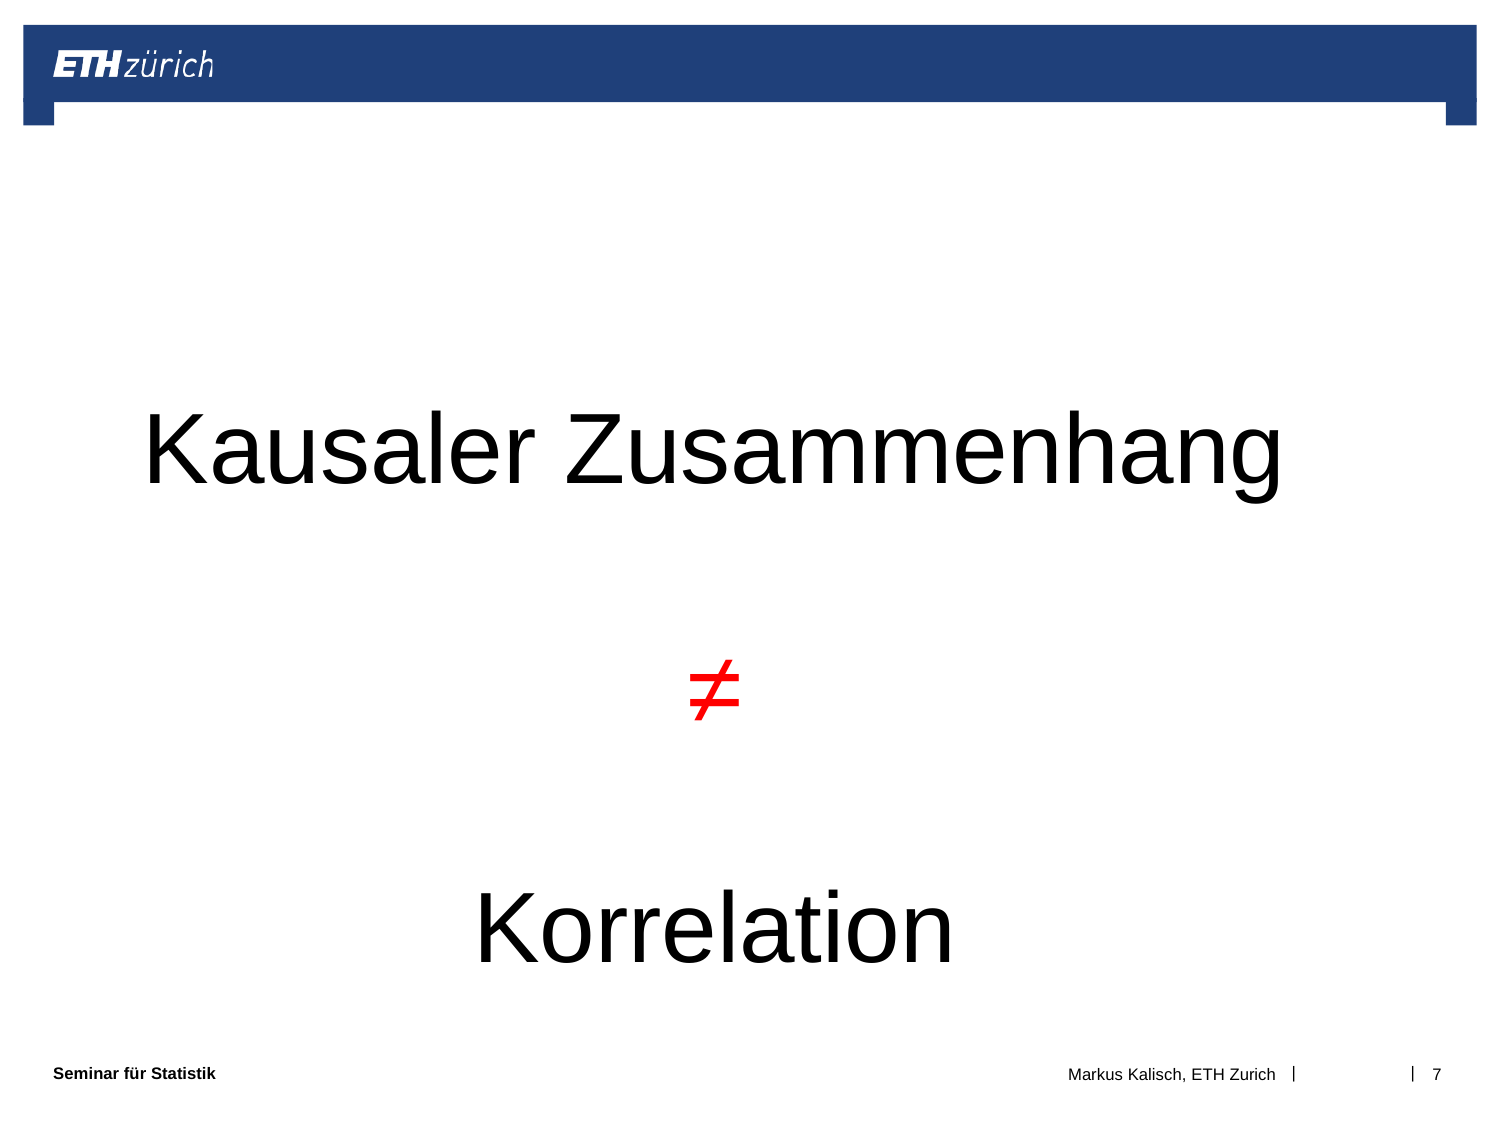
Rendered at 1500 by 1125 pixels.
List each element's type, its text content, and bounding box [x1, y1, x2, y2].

text_box Kausaler Zusammenhang ≠ Korrelation [120, 375, 1309, 991]
footer Markus Kalisch, ETH Zurich [750, 1034, 1277, 1112]
slide_number 7 [1415, 1034, 1459, 1112]
